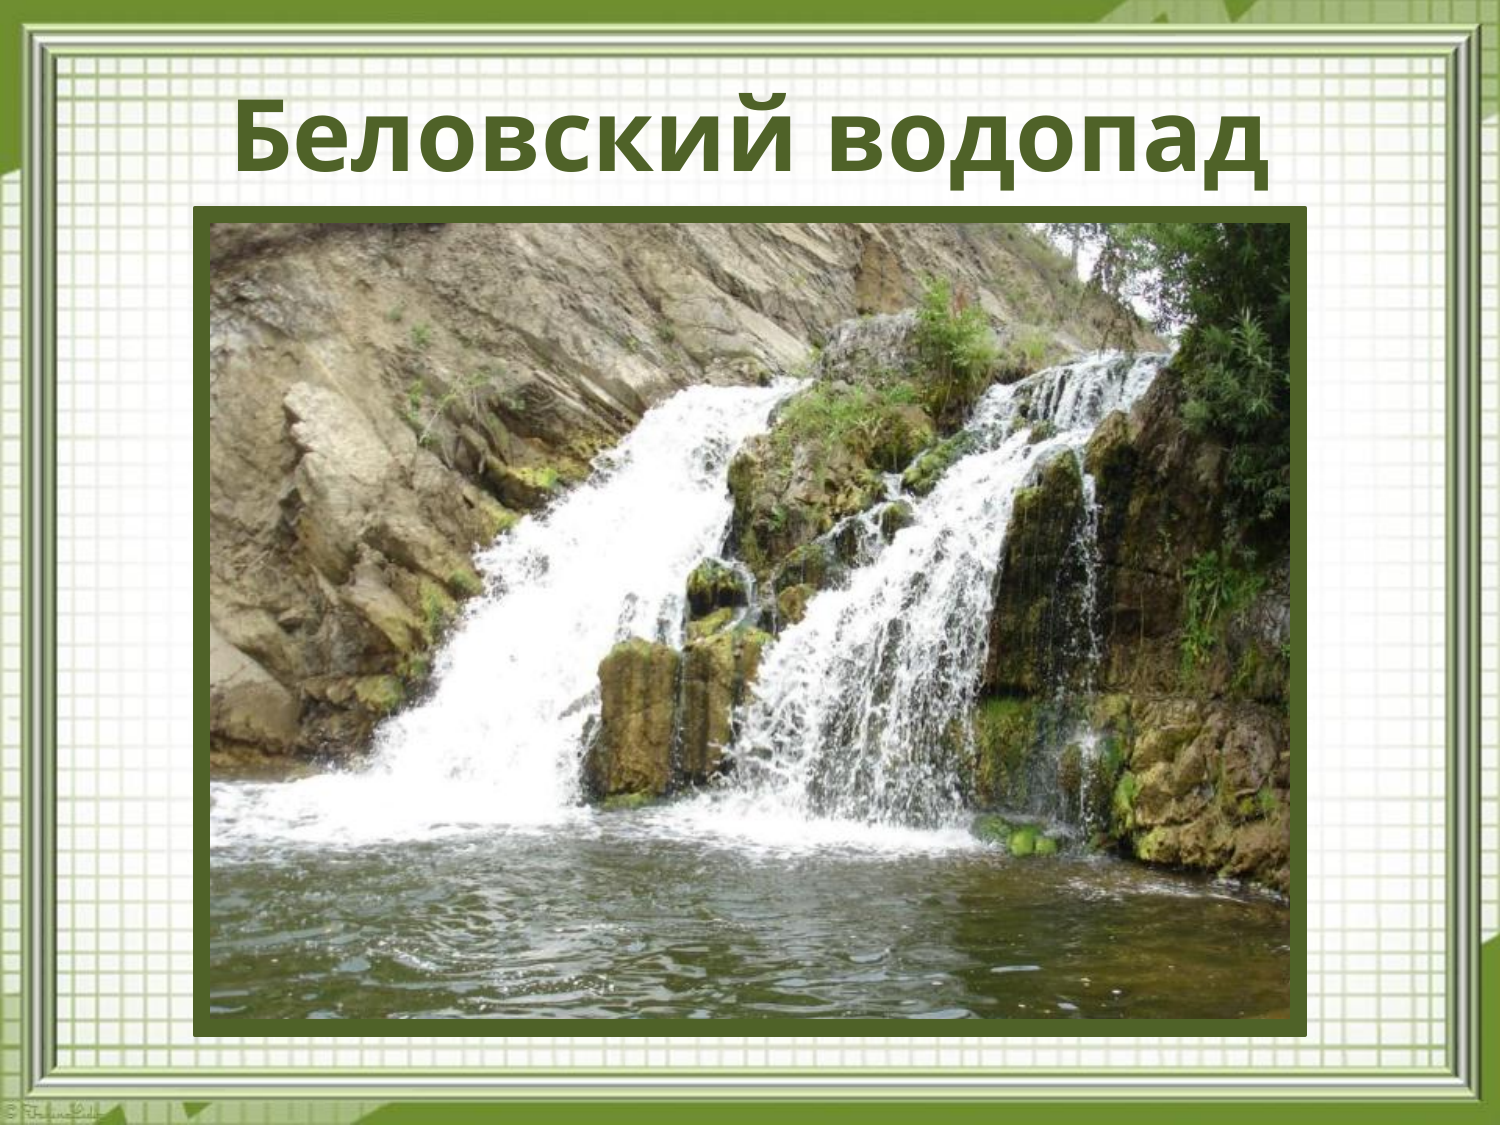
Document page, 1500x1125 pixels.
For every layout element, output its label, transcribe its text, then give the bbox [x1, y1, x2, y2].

picture [0, 0, 1500, 1125]
title Беловский водопад [75, 78, 1425, 185]
text_box [193, 206, 1307, 1037]
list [206, 219, 1294, 1024]
